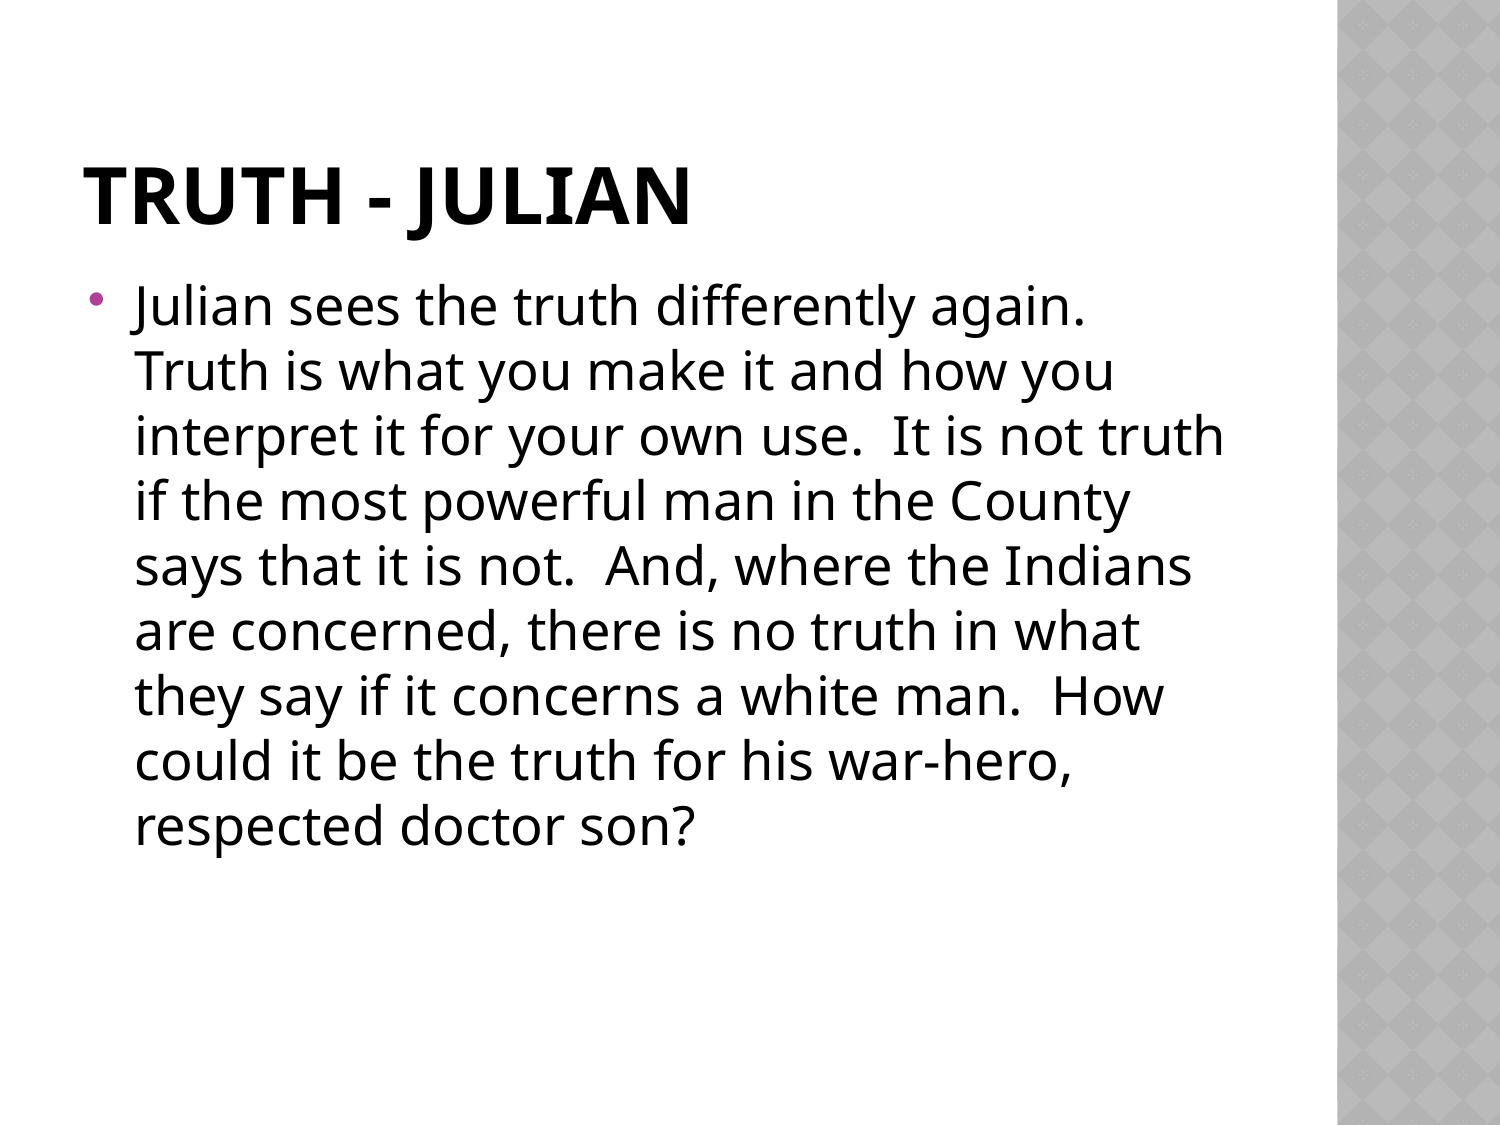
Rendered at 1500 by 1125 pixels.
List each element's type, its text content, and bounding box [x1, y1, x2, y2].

list Julian sees the truth differently again. Truth is what you make it and how you interpret it for your own use. It is not truth if the most powerful man in the County says that it is not. And, where the Indians are concerned, there is no truth in what they say if it concerns a white man. How could it be the truth for his war-hero, respected doctor son? [75, 264, 1263, 1059]
title Truth - julian [75, 52, 1263, 240]
